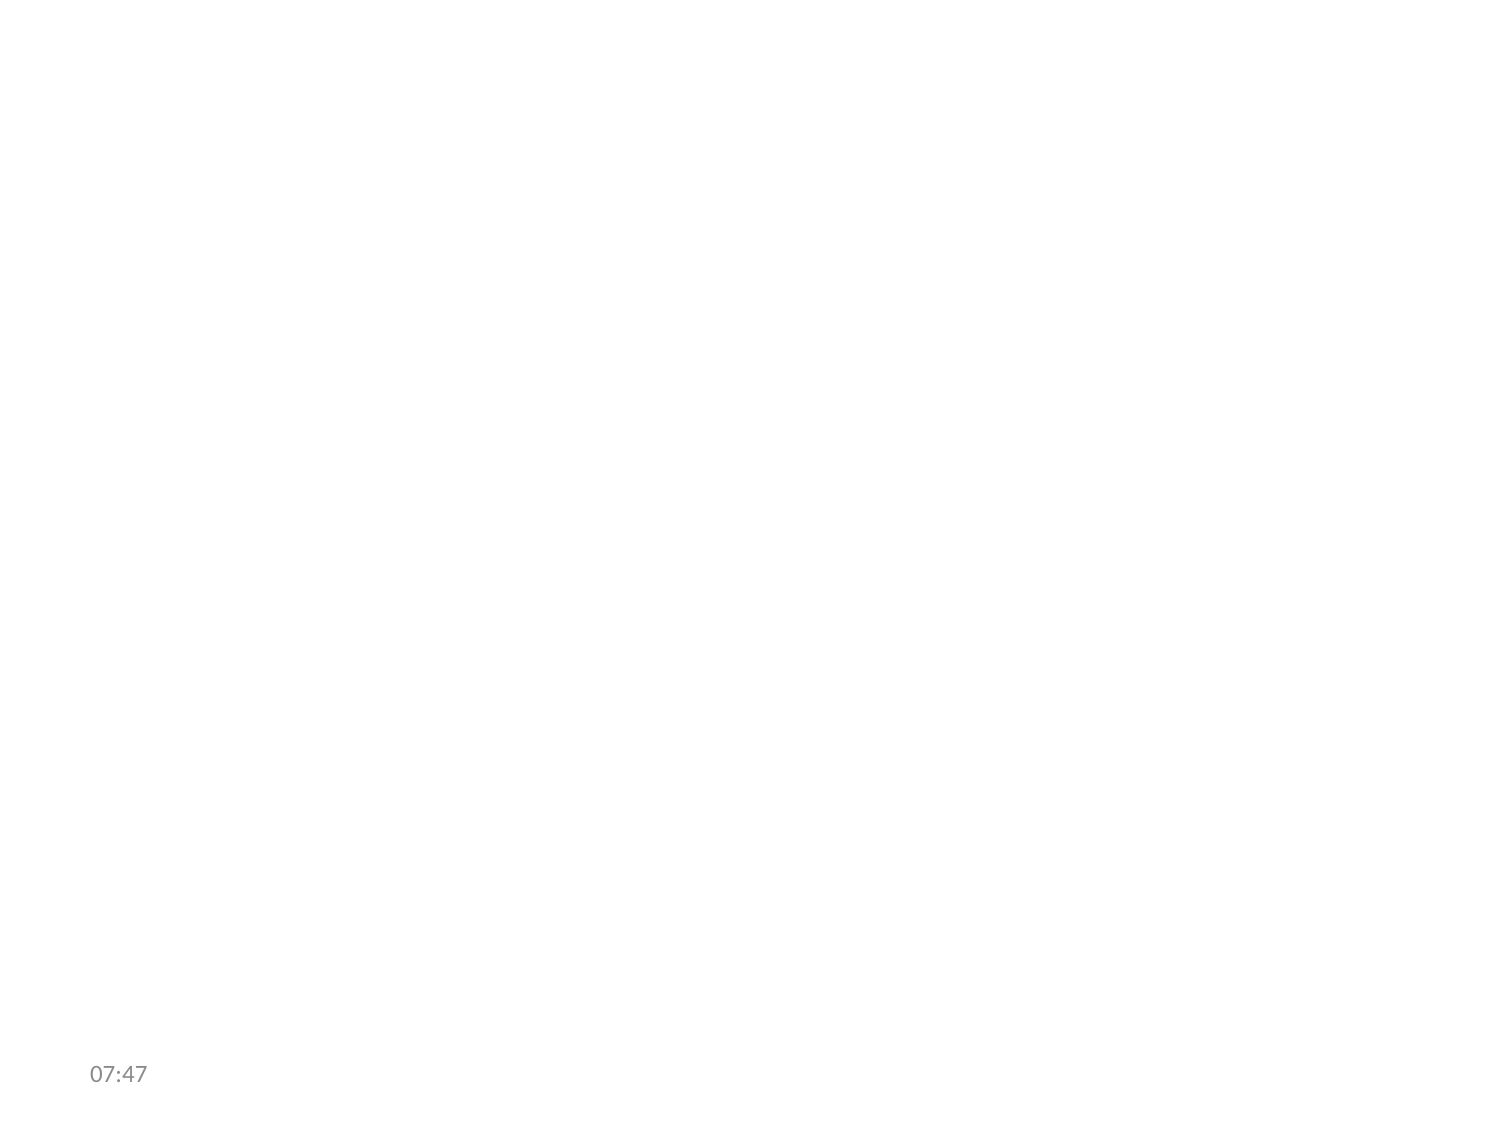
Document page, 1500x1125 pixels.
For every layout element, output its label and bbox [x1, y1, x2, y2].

slide_number [75, 1042, 425, 1103]
